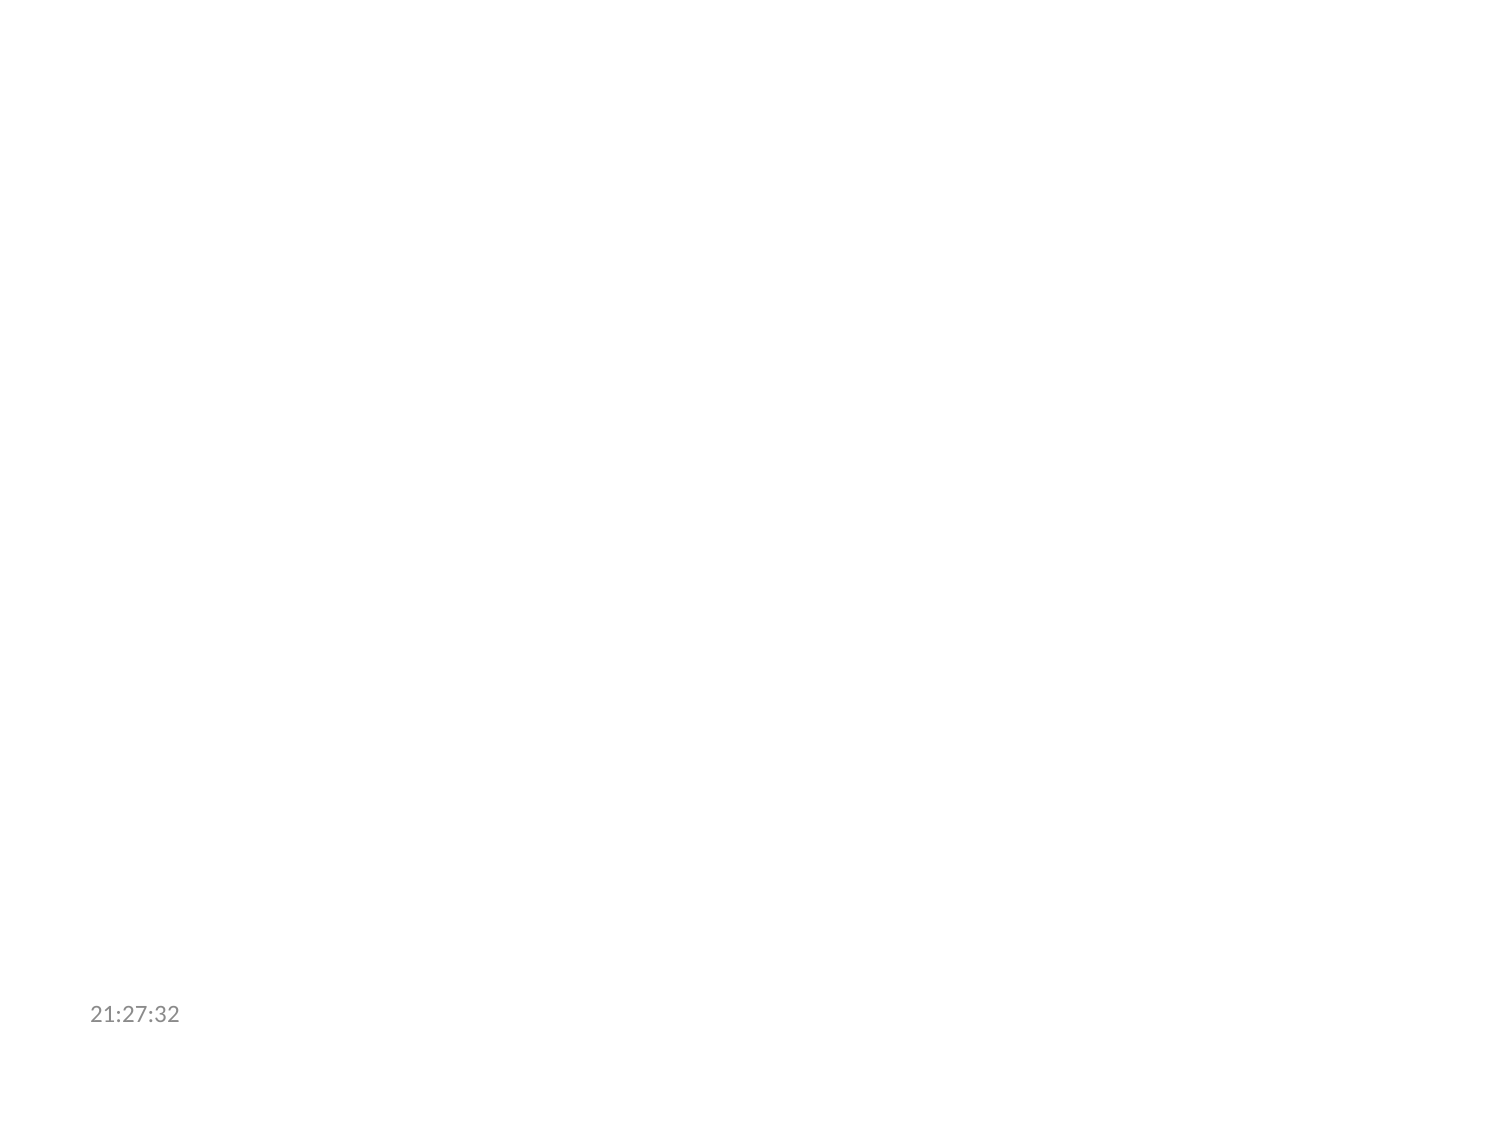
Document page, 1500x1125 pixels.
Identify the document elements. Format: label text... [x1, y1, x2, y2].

text_box 15:35:09 [75, 982, 425, 1043]
